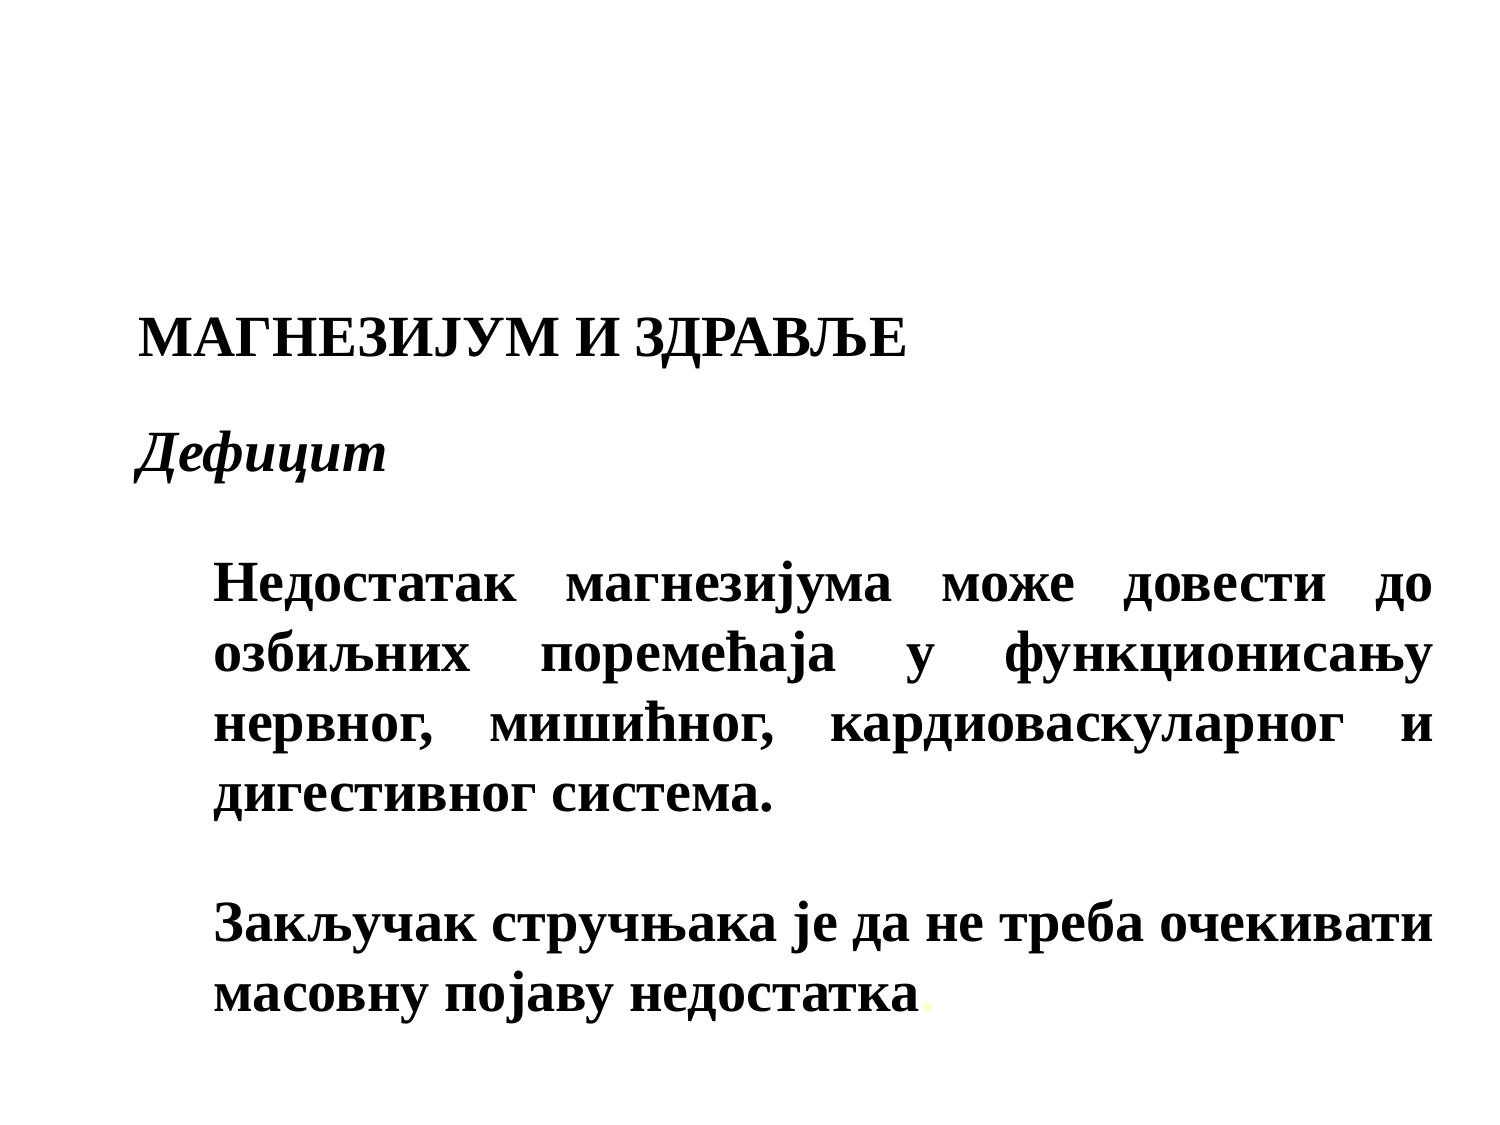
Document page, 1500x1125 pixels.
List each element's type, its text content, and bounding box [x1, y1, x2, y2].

text_box МАГНЕЗИЈУМ И ЗДРАВЉЕ Дефицит Недостатак магнезијума може довести до озбиљних поремећаја у функционисању нервног, мишићног, кардиоваскуларног и дигестивног система. Закључак стручњака је да не треба очекивати масовну појаву недостатка. [123, 290, 1449, 1031]
